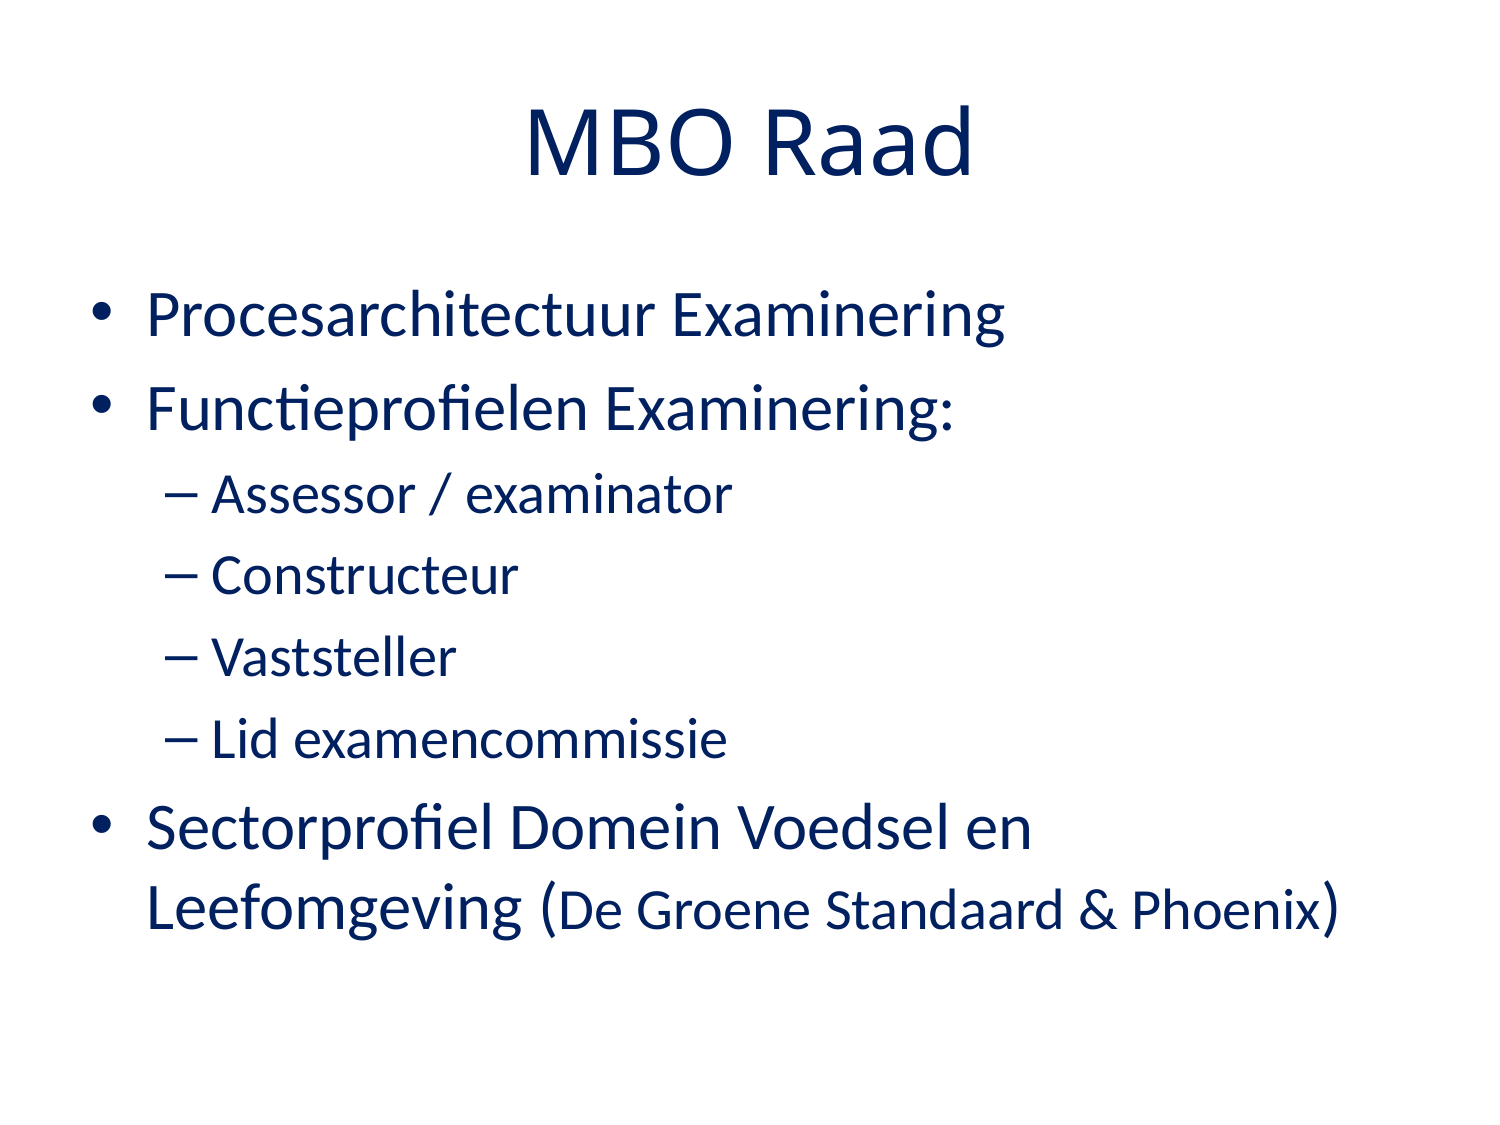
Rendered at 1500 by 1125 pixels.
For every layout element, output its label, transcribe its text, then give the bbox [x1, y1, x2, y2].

list Procesarchitectuur Examinering Functieprofielen Examinering: Assessor / examinator Constructeur Vaststeller Lid examencommissie Sectorprofiel Domein Voedsel en Leefomgeving (De Groene Standaard & Phoenix) [75, 262, 1425, 1005]
title MBO Raad [75, 45, 1425, 233]
